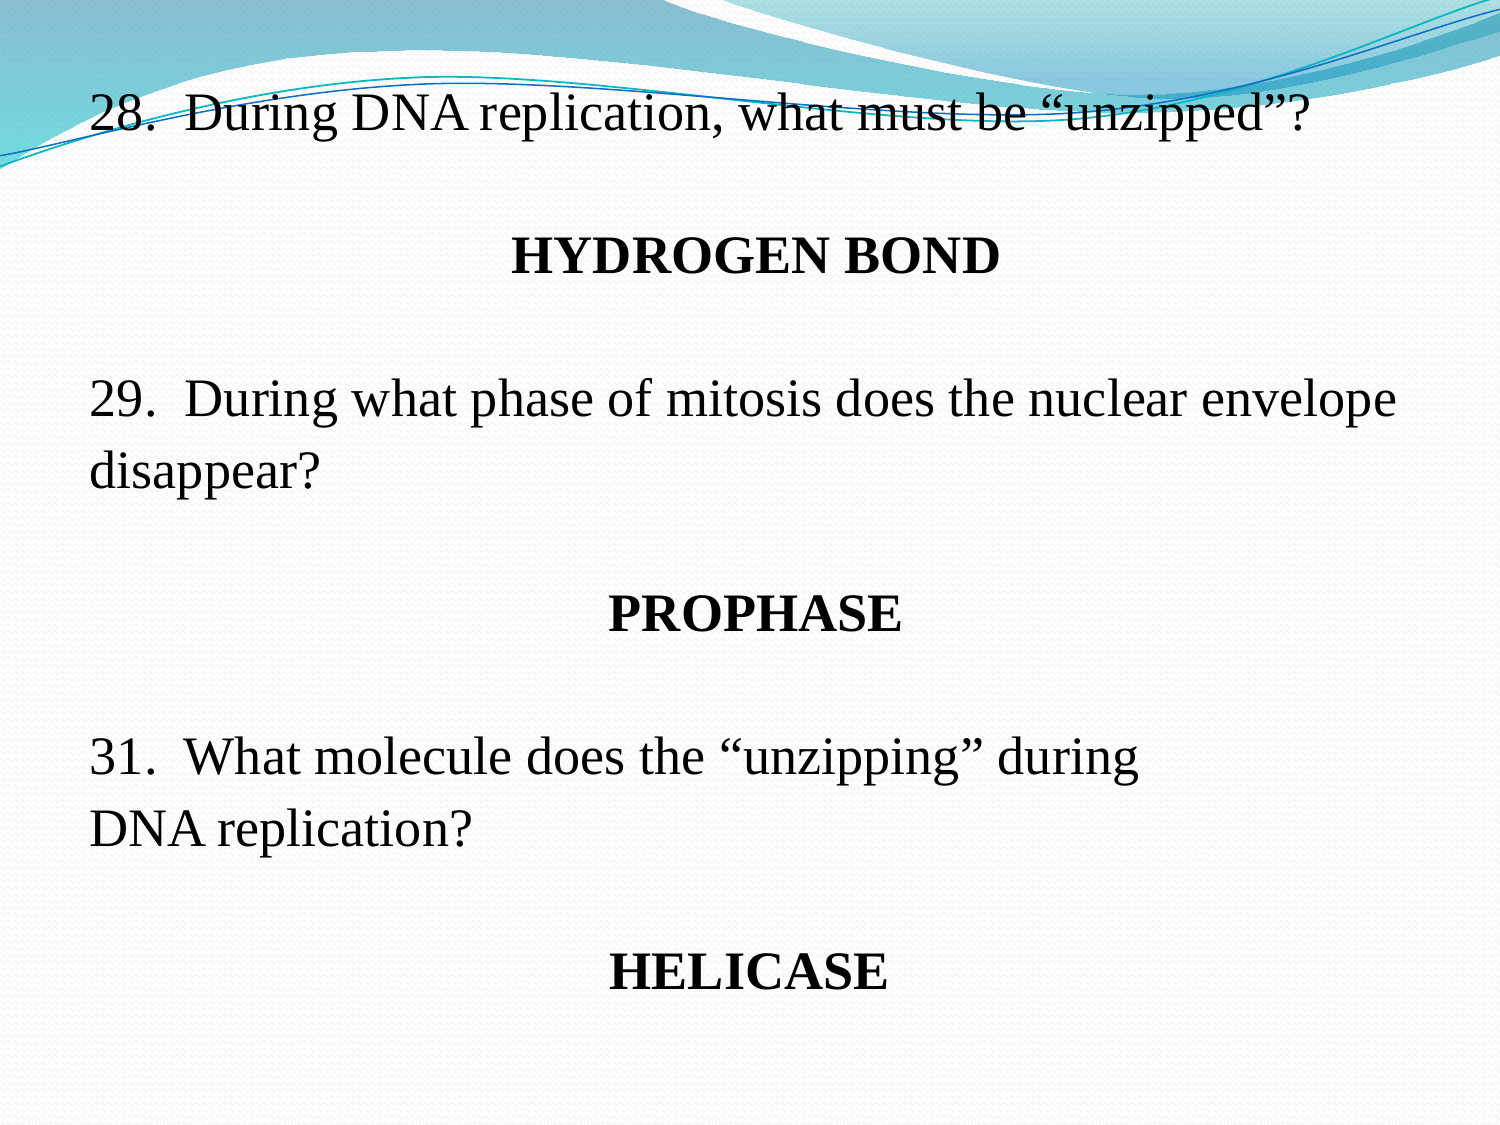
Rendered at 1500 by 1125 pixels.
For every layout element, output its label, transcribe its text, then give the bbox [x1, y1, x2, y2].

list 28. During DNA replication, what must be “unzipped”? HYDROGEN BOND 29. During what phase of mitosis does the nuclear envelope disappear? PROPHASE 31. What molecule does the “unzipping” during DNA replication? HELICASE [75, 62, 1425, 1063]
